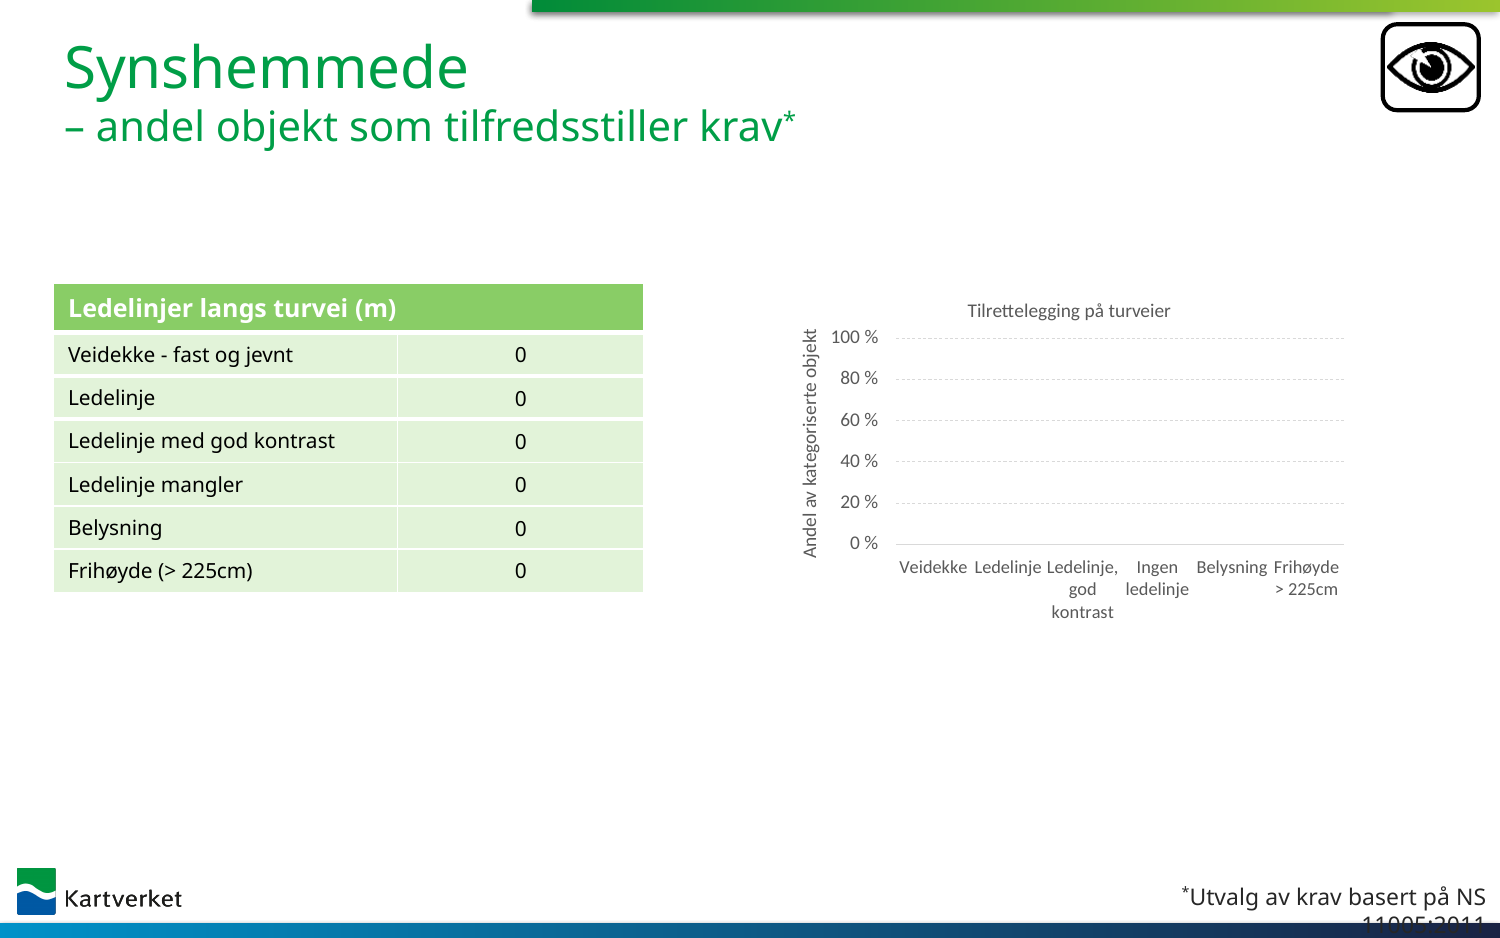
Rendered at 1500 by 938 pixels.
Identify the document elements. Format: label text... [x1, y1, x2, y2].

picture [791, 291, 1348, 630]
table_cell 0 [398, 507, 643, 548]
table_cell Ledelinje [54, 378, 397, 417]
table_header Ledelinjer langs turvei (m) [54, 284, 643, 330]
text_box Synshemmede – andel objekt som tilfredsstiller krav* [49, 24, 1431, 158]
table_cell Belysning [54, 507, 397, 548]
table_cell 0 [398, 421, 643, 462]
table_cell Ledelinje med god kontrast [54, 421, 397, 462]
table_cell 0 [398, 335, 643, 374]
table_cell 0 [398, 550, 643, 592]
text_box *Utvalg av krav basert på NS 11005:2011 [1068, 873, 1500, 938]
table_cell Frihøyde (> 225cm) [54, 550, 397, 592]
table_cell Veidekke - fast og jevnt [54, 335, 397, 374]
table_cell 0 [398, 463, 643, 505]
table_cell 0 [398, 378, 643, 417]
table_cell Ledelinje mangler [54, 463, 397, 505]
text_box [1382, 24, 1480, 111]
